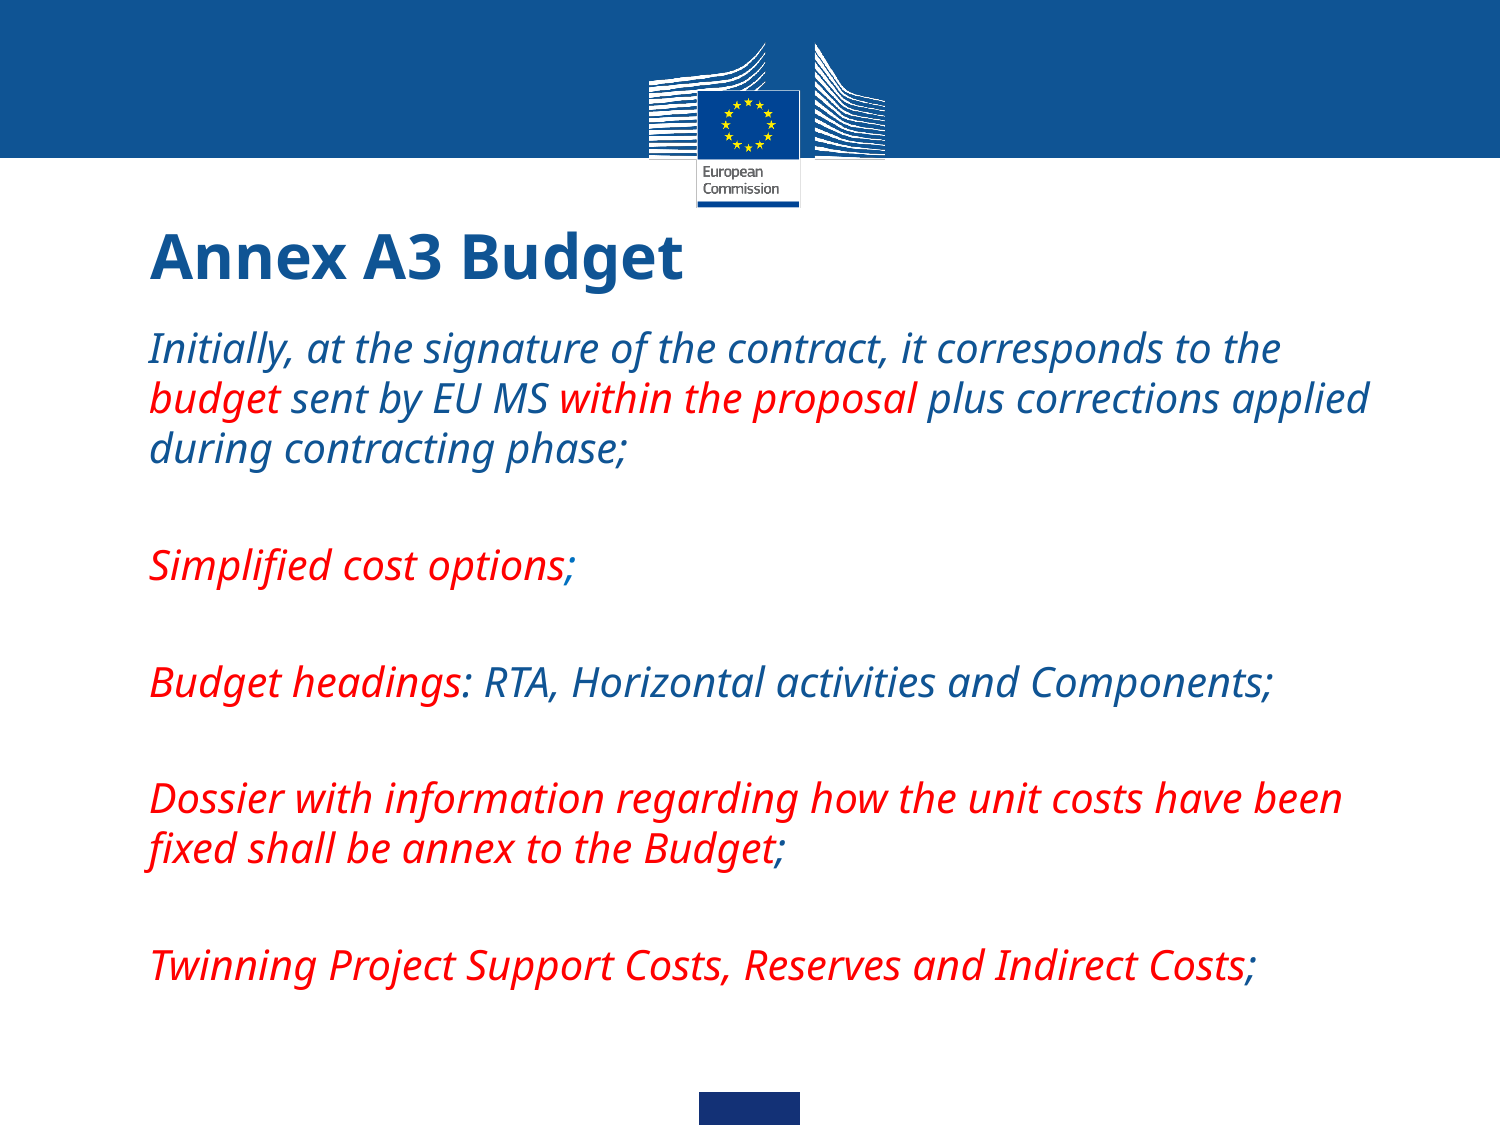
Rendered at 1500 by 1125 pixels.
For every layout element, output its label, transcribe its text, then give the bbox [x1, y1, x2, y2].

title Annex A3 Budget [76, 160, 1427, 349]
picture [649, 42, 885, 160]
list Initially, at the signature of the contract, it corresponds to the budget sent by EU MS within the proposal plus corrections applied during contracting phase; Simplified cost options; Budget headings: RTA, Horizontal activities and Components; Dossier with information regarding how the unit costs have been fixed shall be annex to the Budget; Twinning Project Support Costs, Reserves and Indirect Costs; [77, 314, 1428, 894]
